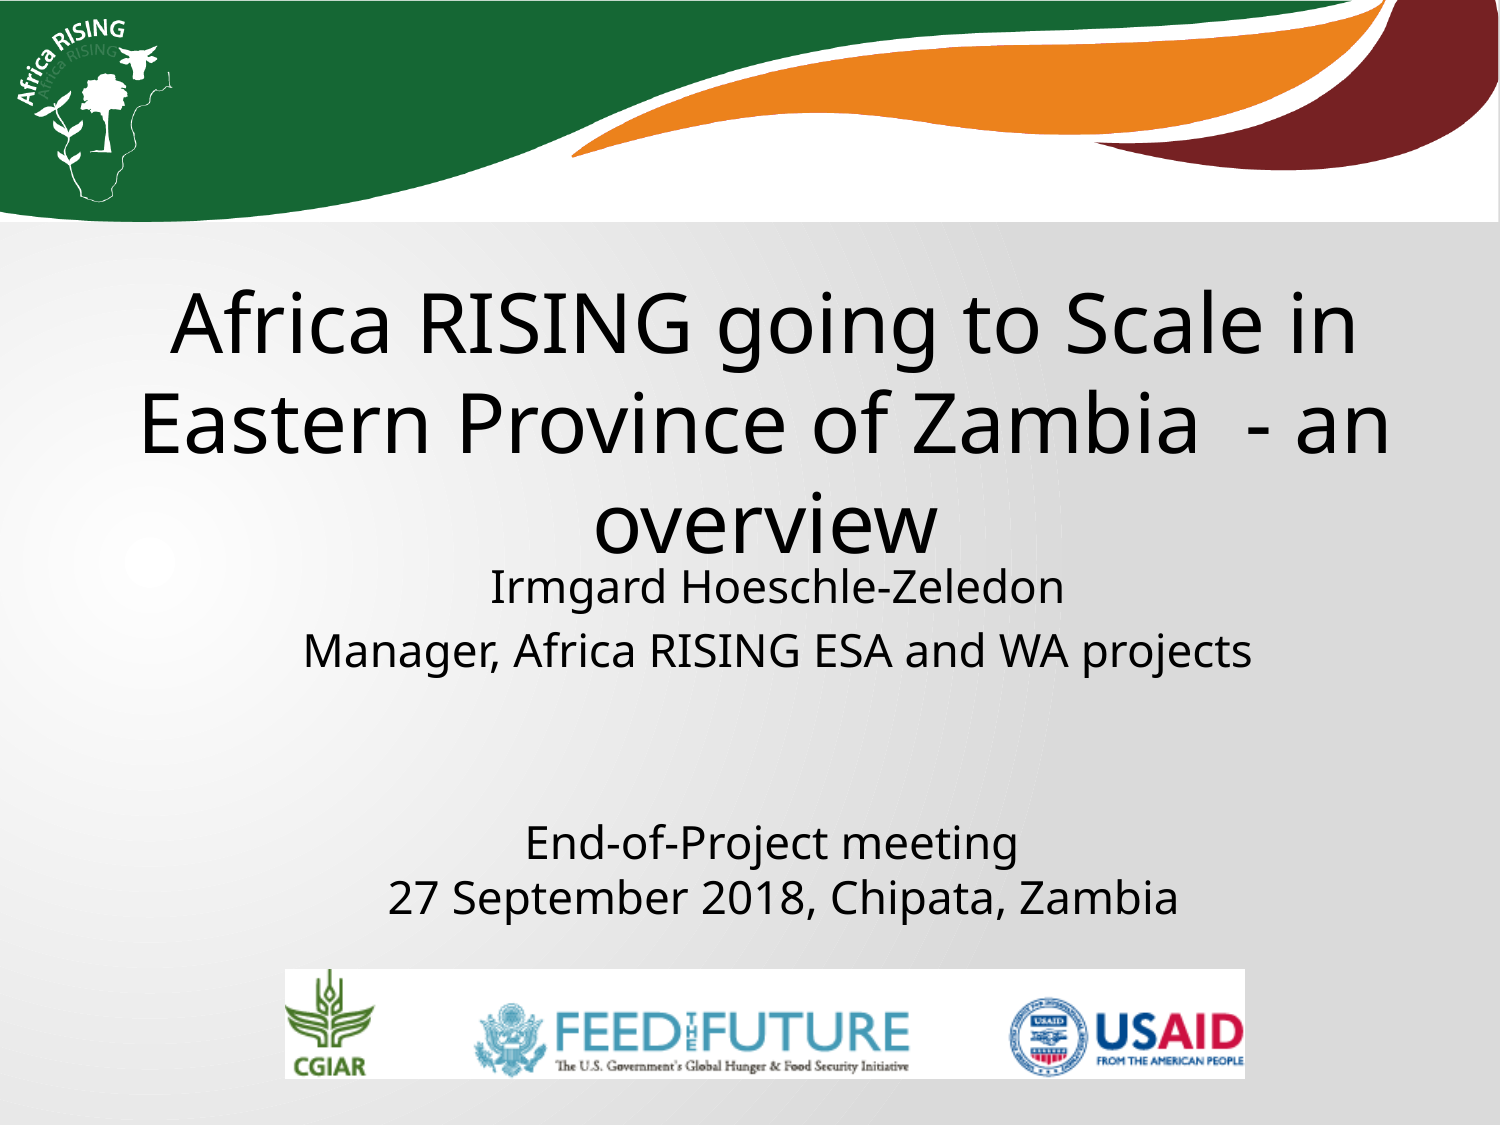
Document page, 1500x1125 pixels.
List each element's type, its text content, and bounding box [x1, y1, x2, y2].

list Irmgard Hoeschle-Zeledon Manager, Africa RISING ESA and WA projects End-of-Project meeting 27 September 2018, Chipata, Zambia [174, 549, 1363, 775]
list Africa RISING going to Scale in Eastern Province of Zambia - an overview [37, 262, 1475, 450]
picture [0, 0, 1499, 222]
picture [285, 969, 1245, 1079]
